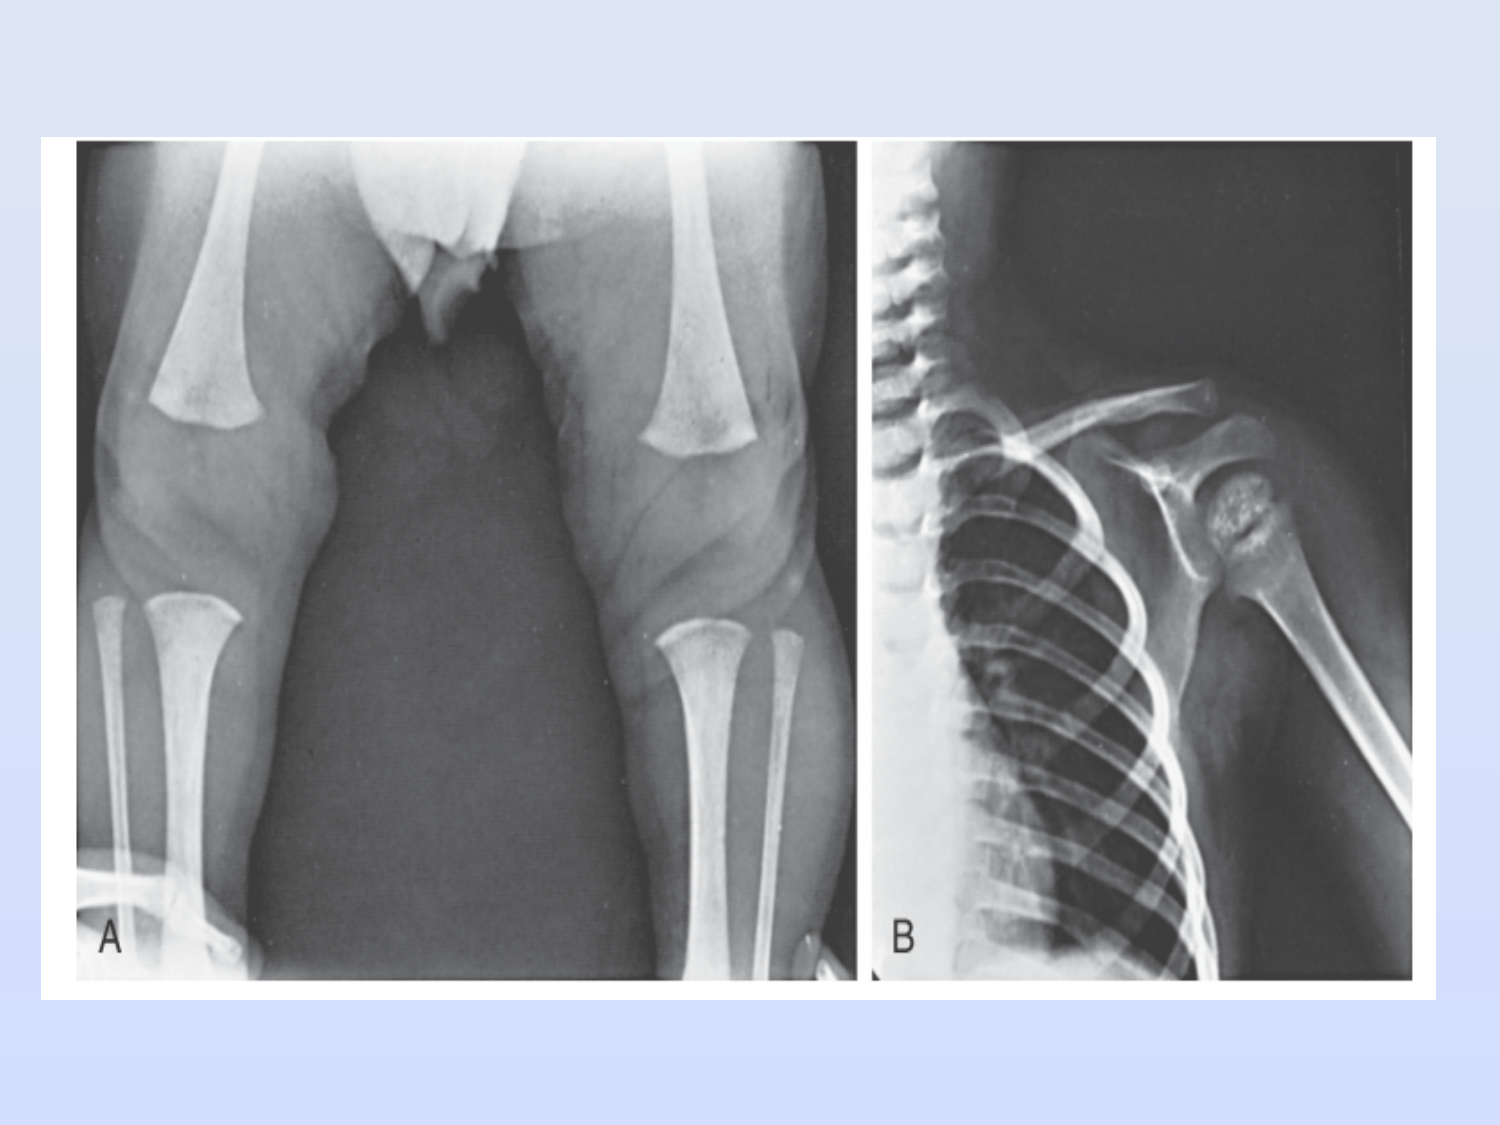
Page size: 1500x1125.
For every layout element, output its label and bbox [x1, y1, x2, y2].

picture [41, 136, 1436, 1000]
